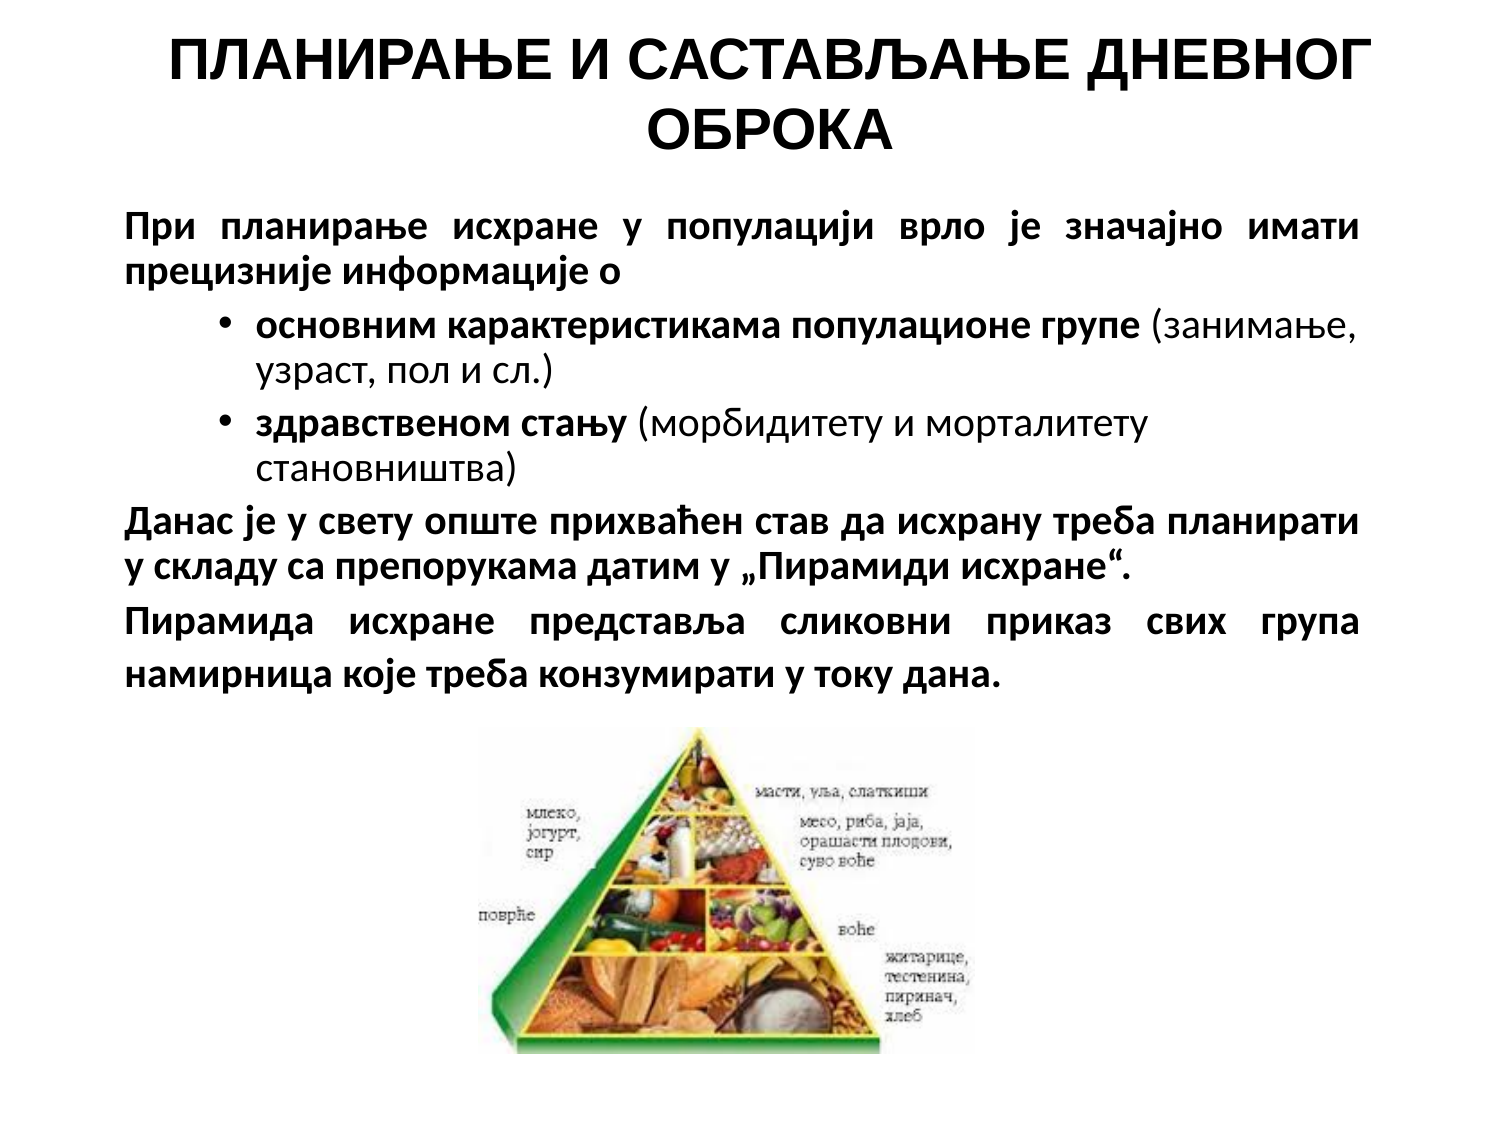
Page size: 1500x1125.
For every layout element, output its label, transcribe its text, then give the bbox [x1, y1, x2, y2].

picture [478, 727, 975, 1055]
list При планирање исхране у популацији врло је значајно имати прецизније информације о основним карактеристикама популационе групе (занимање, узраст, пол и сл.) здравственом стaњу (морбидитету и мoрталитету становништва) Данас је у свету опште прихваћен став да исхрану треба планирати у складу са препорукама датим у „Пирамиди исхране“. Пирамида исхране представља сликовни приказ свих група намирница које треба конзумирати у току дана. [52, 196, 1377, 870]
title ПЛАНИРАЊЕ И САСТАВЉАЊЕ ДНЕВНОГ ОБРОКА [40, 42, 1500, 140]
